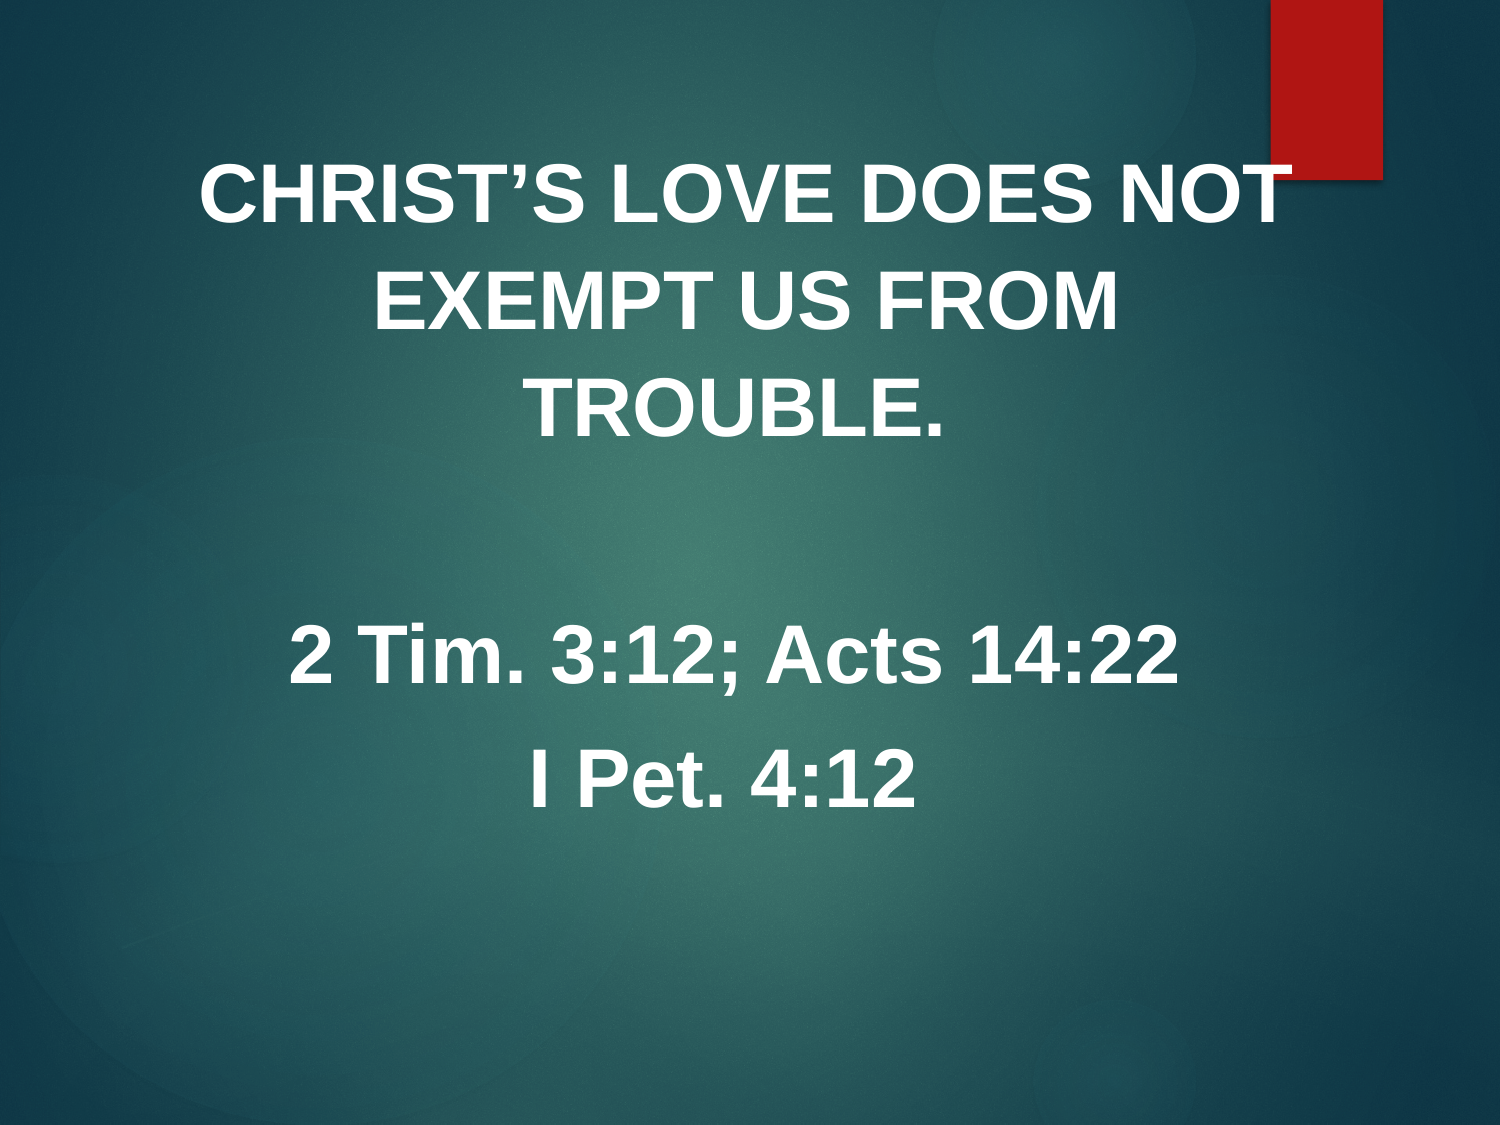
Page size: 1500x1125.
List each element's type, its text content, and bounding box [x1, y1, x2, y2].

text_box CHRIST’S LOVE DOES NOT EXEMPT US FROM TROUBLE. 2 Tim. 3:12; Acts 14:22 I Pet. 4:12 [161, 124, 1332, 832]
